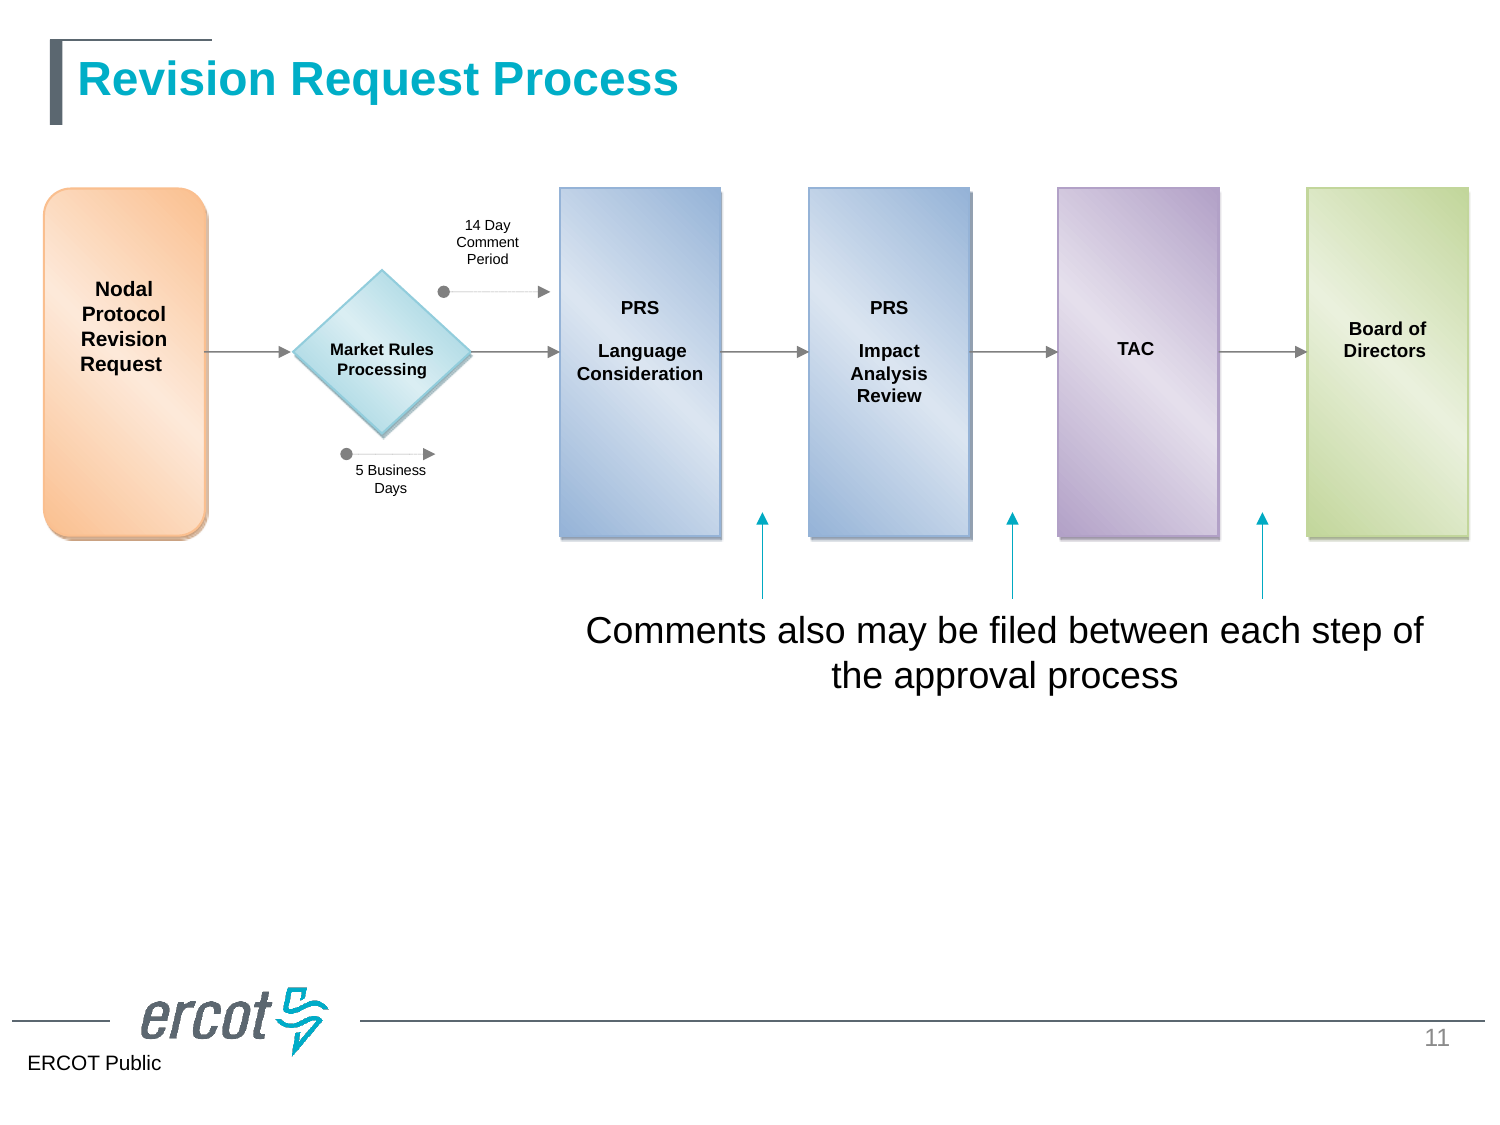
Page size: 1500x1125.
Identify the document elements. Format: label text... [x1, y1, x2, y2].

picture [137, 983, 332, 1059]
title Revision Request Process [62, 39, 1450, 134]
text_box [43, 187, 1469, 538]
slide_number 11 [1387, 1012, 1488, 1062]
text_box Comments also may be filed between each step of the approval process [559, 598, 1450, 704]
